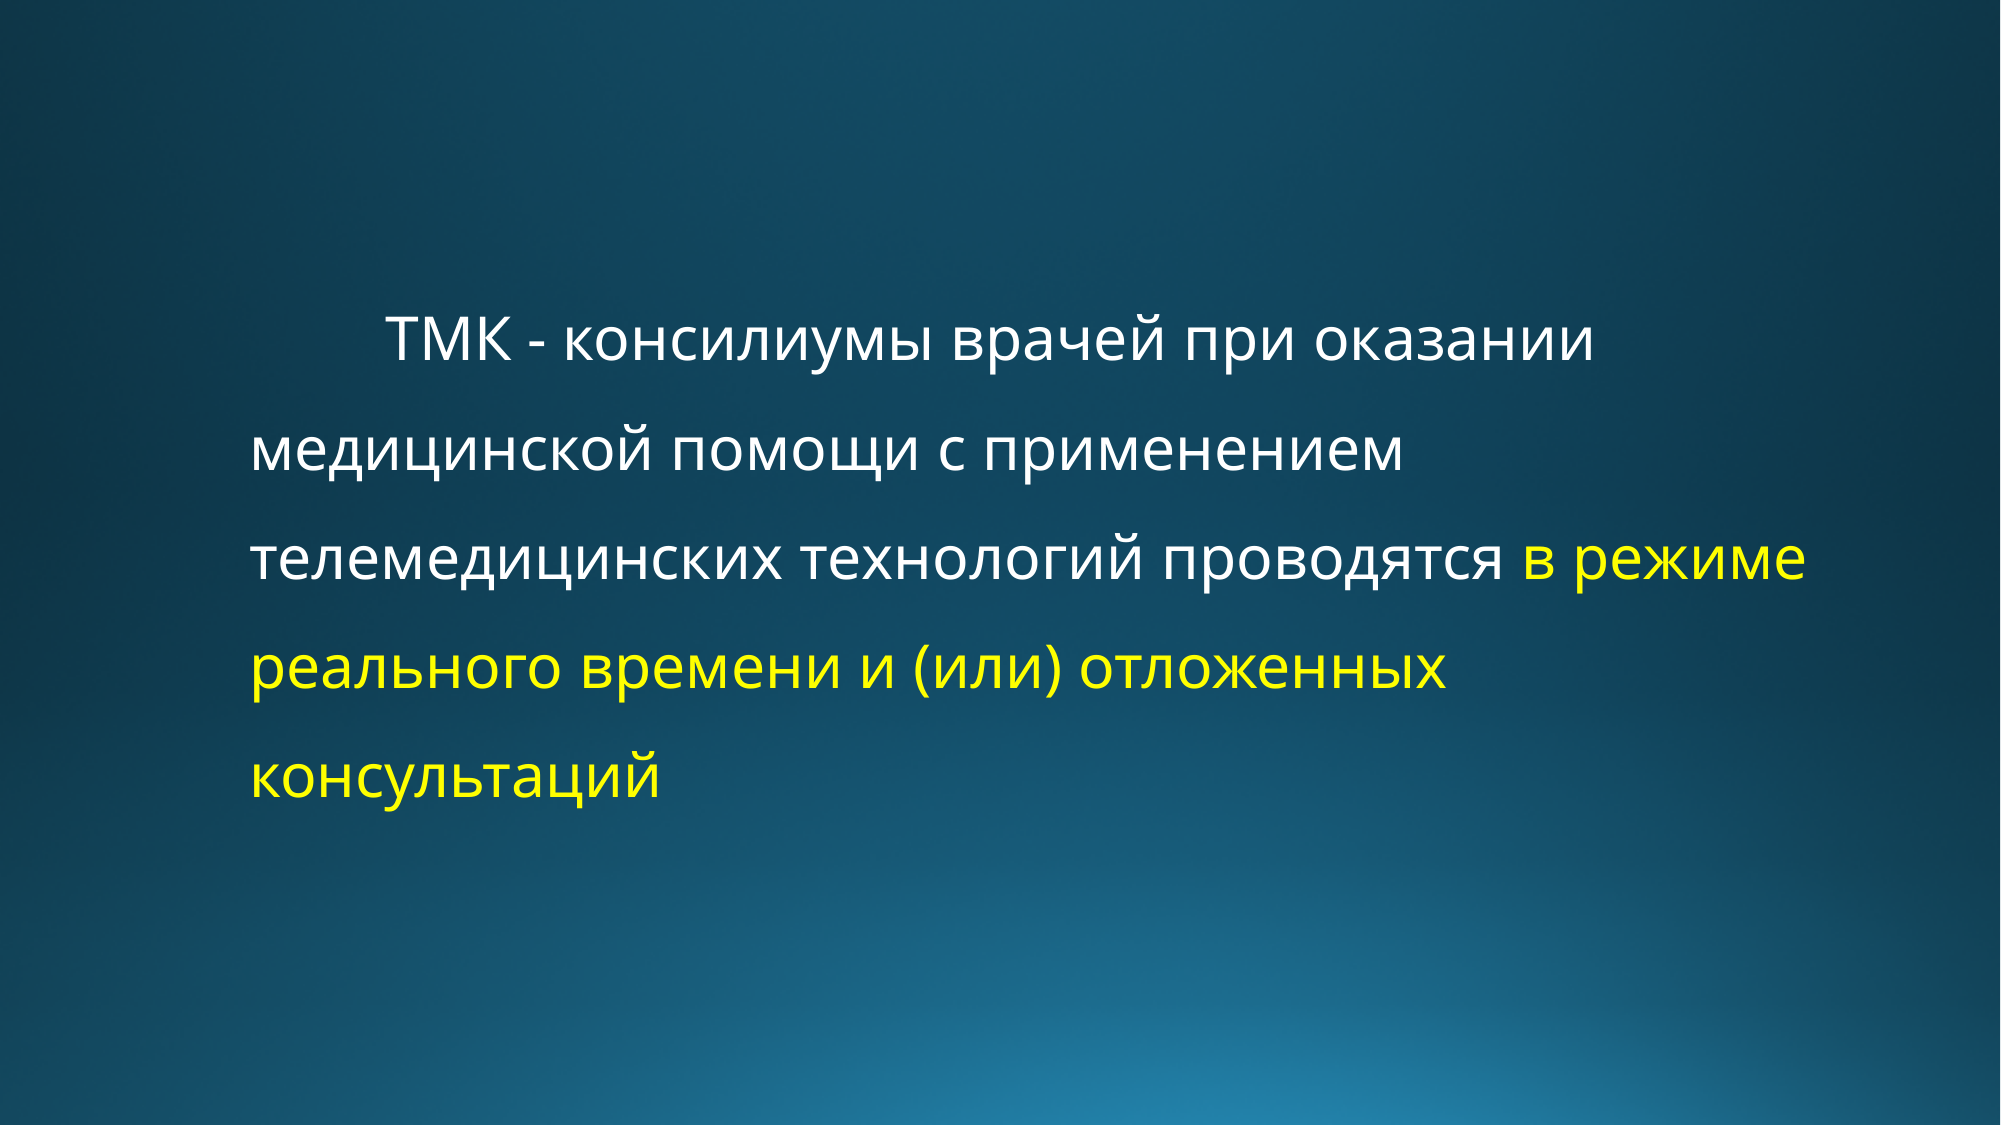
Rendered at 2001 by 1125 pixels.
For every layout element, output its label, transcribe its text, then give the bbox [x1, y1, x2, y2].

picture [0, 0, 2001, 1125]
list ТМК - консилиумы врачей при оказании медицинской помощи с применением телемедицинских технологий проводятся в режиме реального времени и (или) отложенных консультаций [234, 256, 1889, 972]
